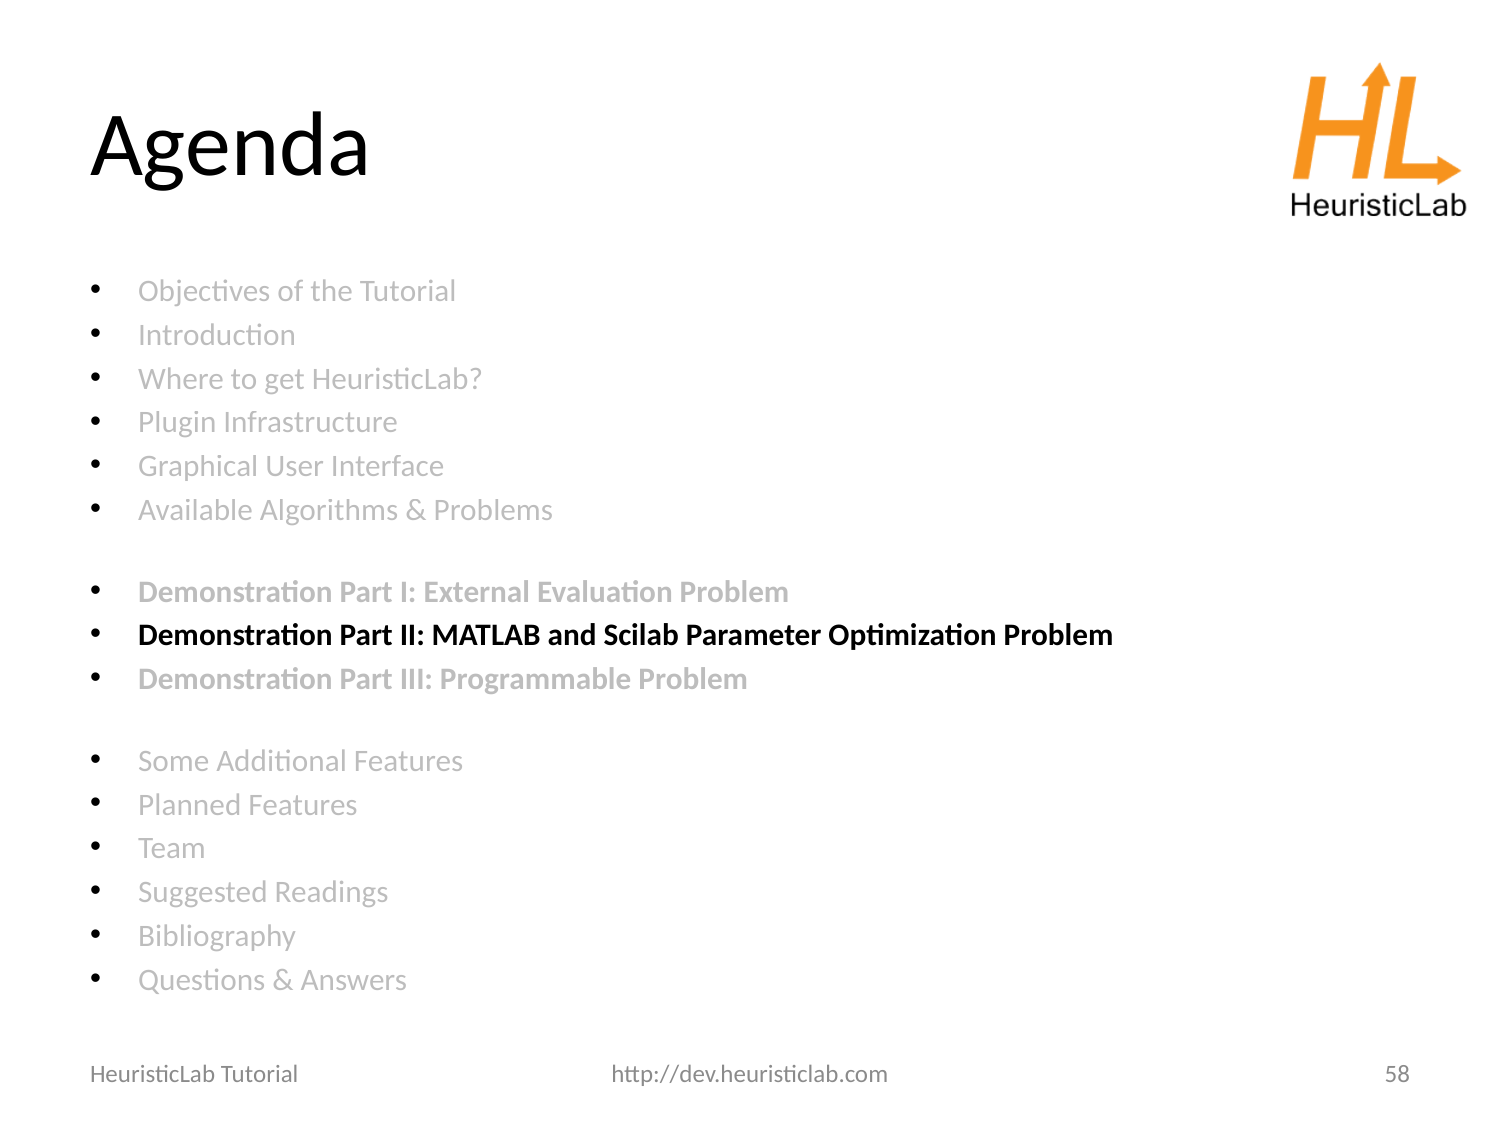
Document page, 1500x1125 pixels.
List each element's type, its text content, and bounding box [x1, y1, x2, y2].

slide_number 58 [1074, 1042, 1425, 1103]
slide_number HeuristicLab Tutorial [75, 1042, 425, 1103]
title Agenda [75, 45, 1282, 233]
list Objectives of the Tutorial Introduction Where to get HeuristicLab? Plugin Infrastructure Graphical User Interface Available Algorithms & Problems Demonstration Part I: External Evaluation Problem Demonstration Part II: MATLAB and Scilab Parameter Optimization Problem Demonstration Part III: Programmable Problem Some Additional Features Planned Features Team Suggested Readings Bibliography Questions & Answers [75, 262, 1425, 1005]
picture [1281, 27, 1474, 244]
footer http://dev.heuristiclab.com [512, 1042, 988, 1103]
